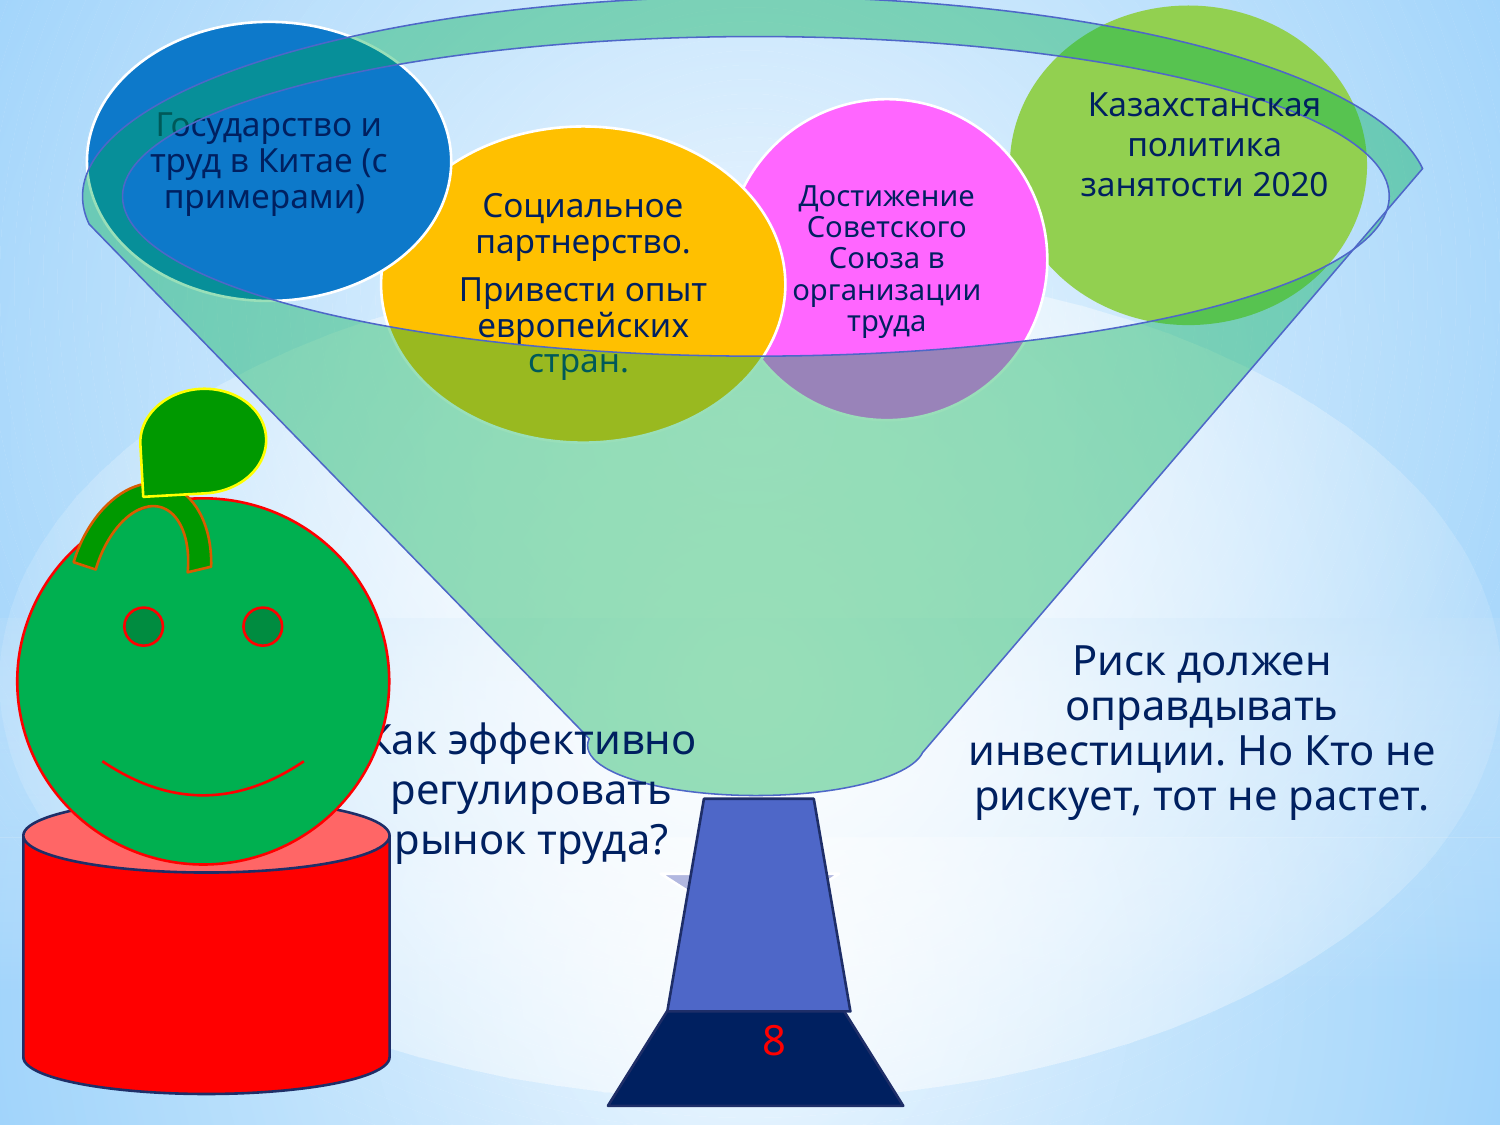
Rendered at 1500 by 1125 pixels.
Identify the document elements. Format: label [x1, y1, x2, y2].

list [0, 5, 1500, 1125]
